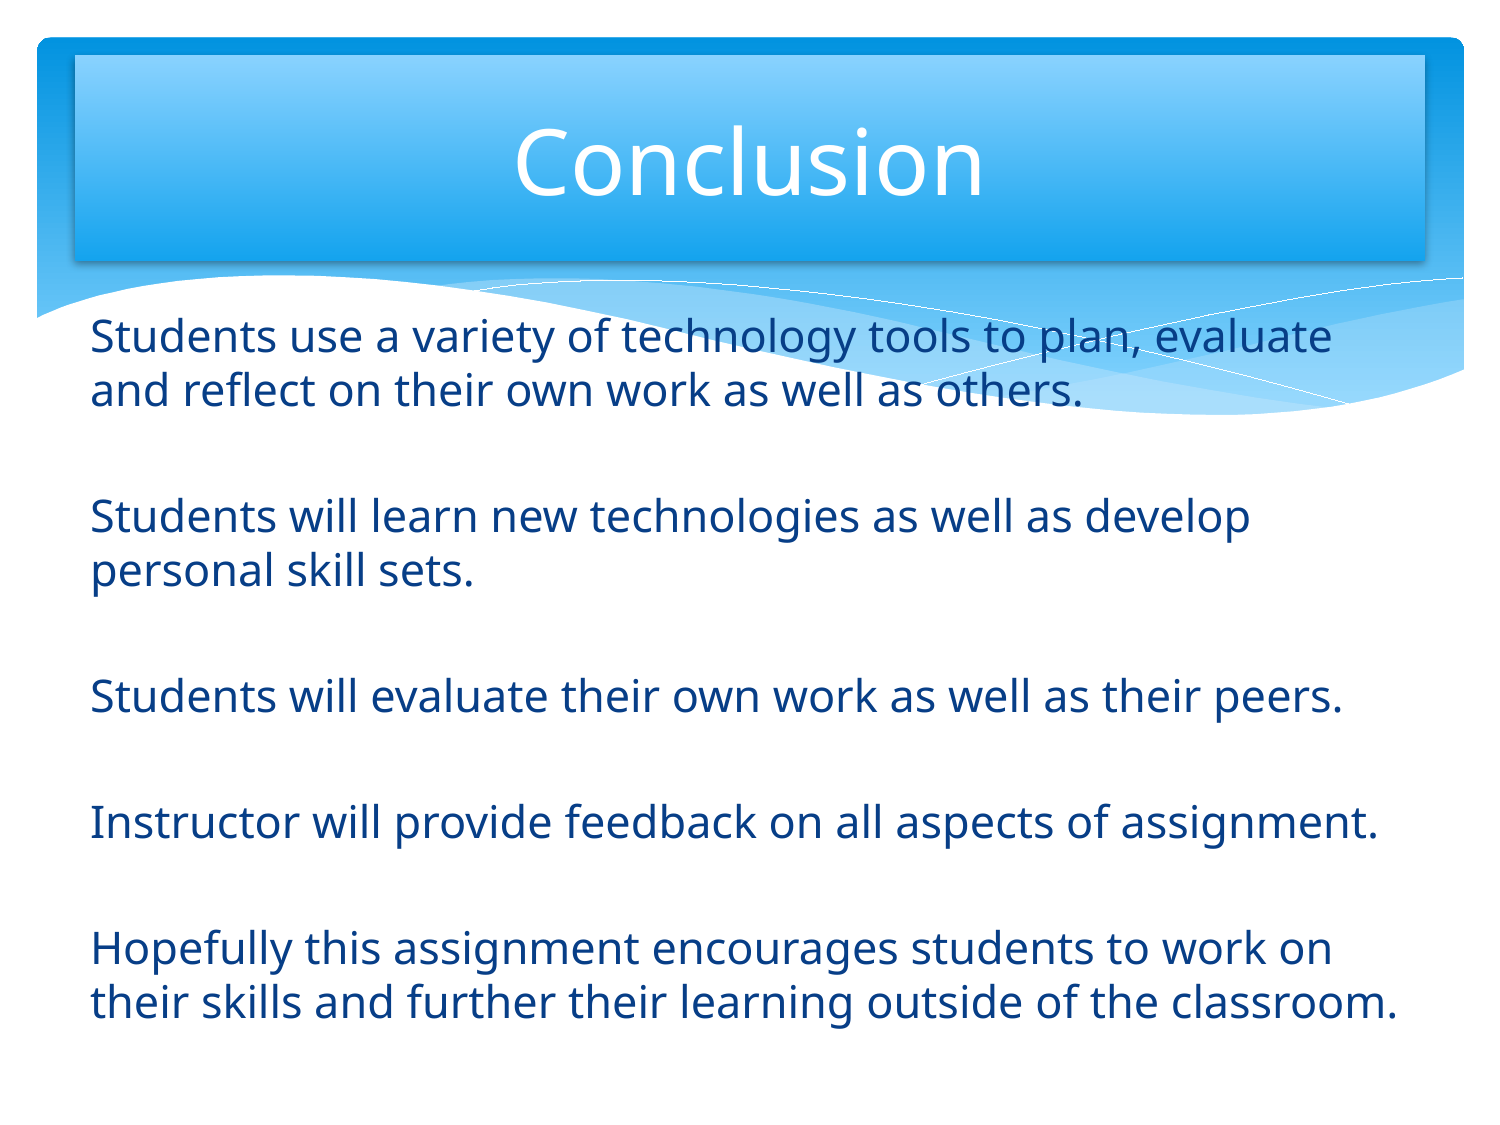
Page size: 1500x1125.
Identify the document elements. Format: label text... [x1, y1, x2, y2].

list Students use a variety of technology tools to plan, evaluate and reflect on their own work as well as others. Students will learn new technologies as well as develop personal skill sets. Students will evaluate their own work as well as their peers. Instructor will provide feedback on all aspects of assignment. Hopefully this assignment encourages students to work on their skills and further their learning outside of the classroom. [75, 299, 1425, 1113]
title Conclusion [75, 55, 1425, 261]
